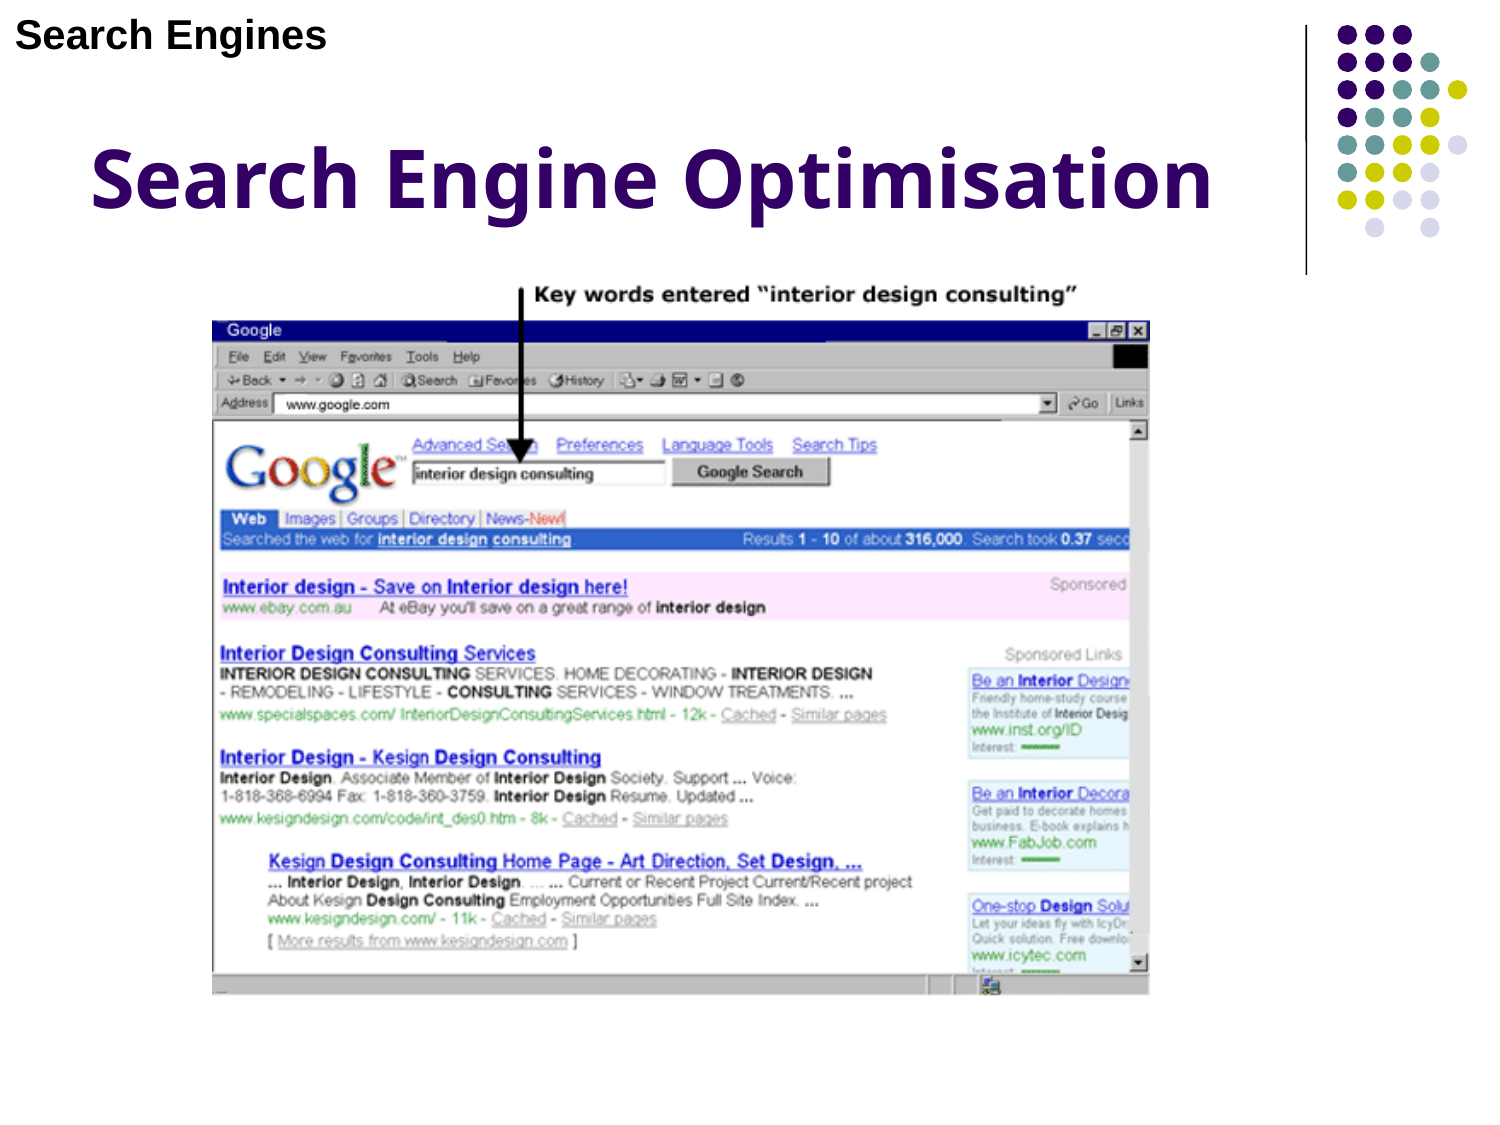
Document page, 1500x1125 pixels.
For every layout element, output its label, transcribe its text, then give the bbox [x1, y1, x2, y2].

title Search Engine Optimisation [75, 20, 1313, 233]
text_box Search Engines [0, 0, 355, 65]
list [212, 249, 1151, 1074]
